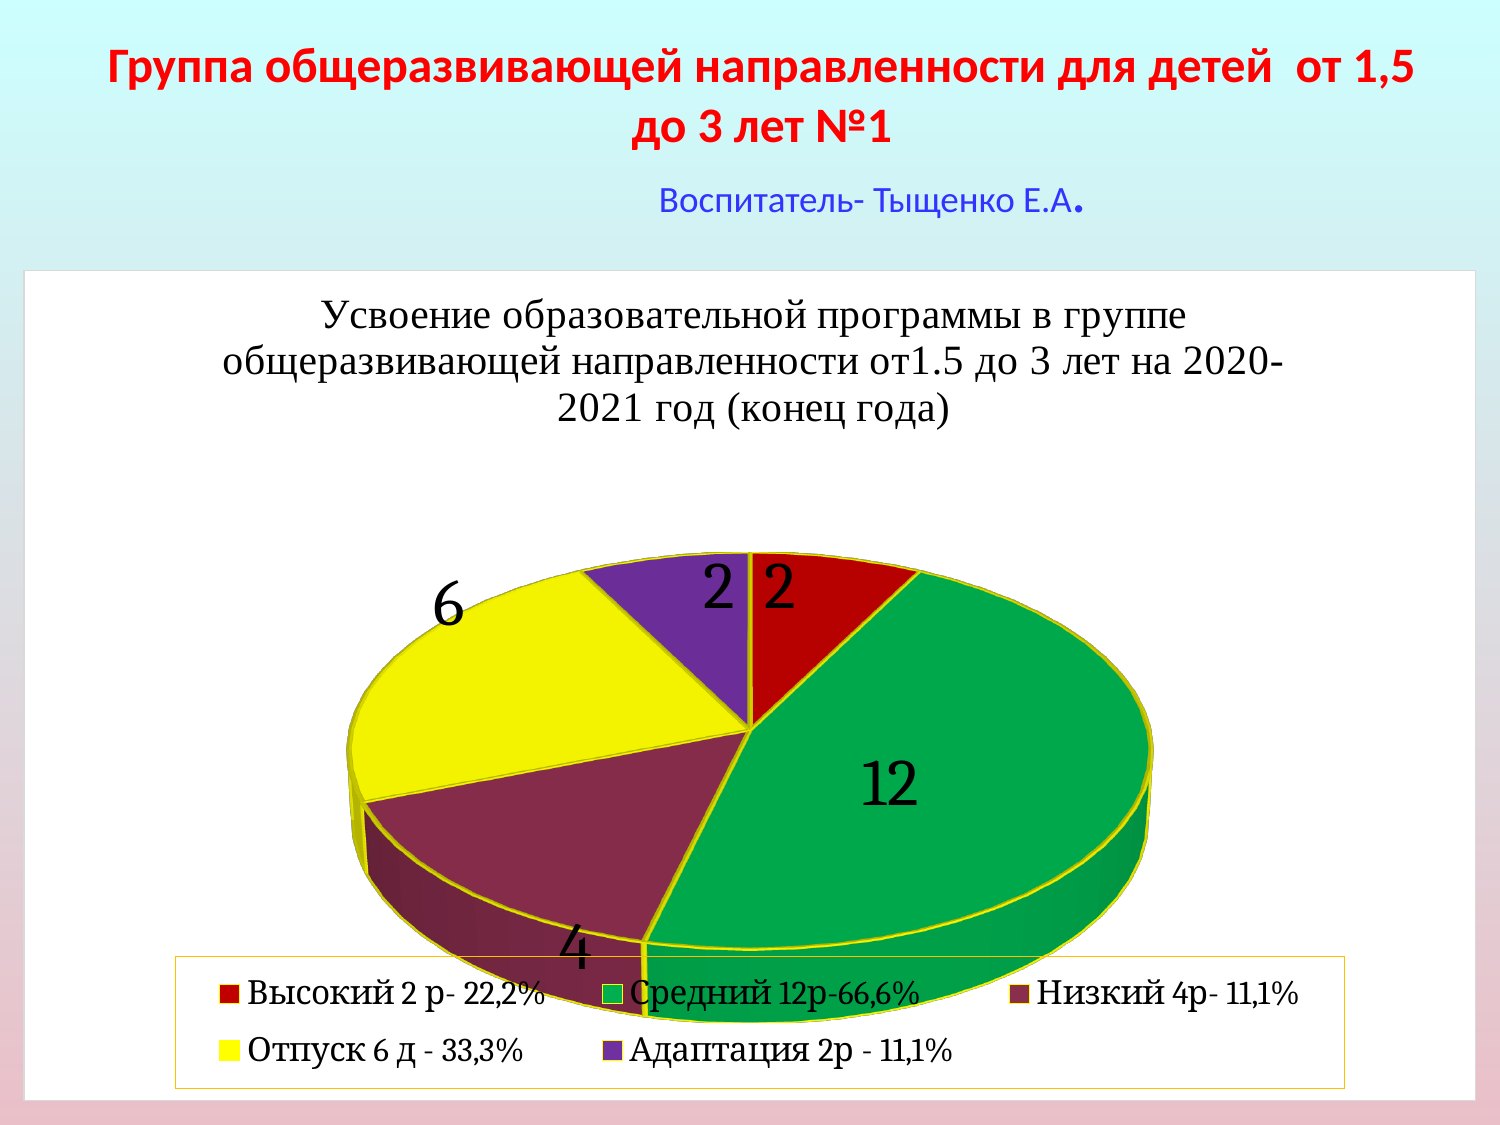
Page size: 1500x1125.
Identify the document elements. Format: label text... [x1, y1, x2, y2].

chart [23, 269, 1477, 1102]
title Группа общеразвивающей направленности для детей от 1,5 до 3 лет №1 Воспитатель- Тыщенко Е.А. [70, 23, 1454, 235]
